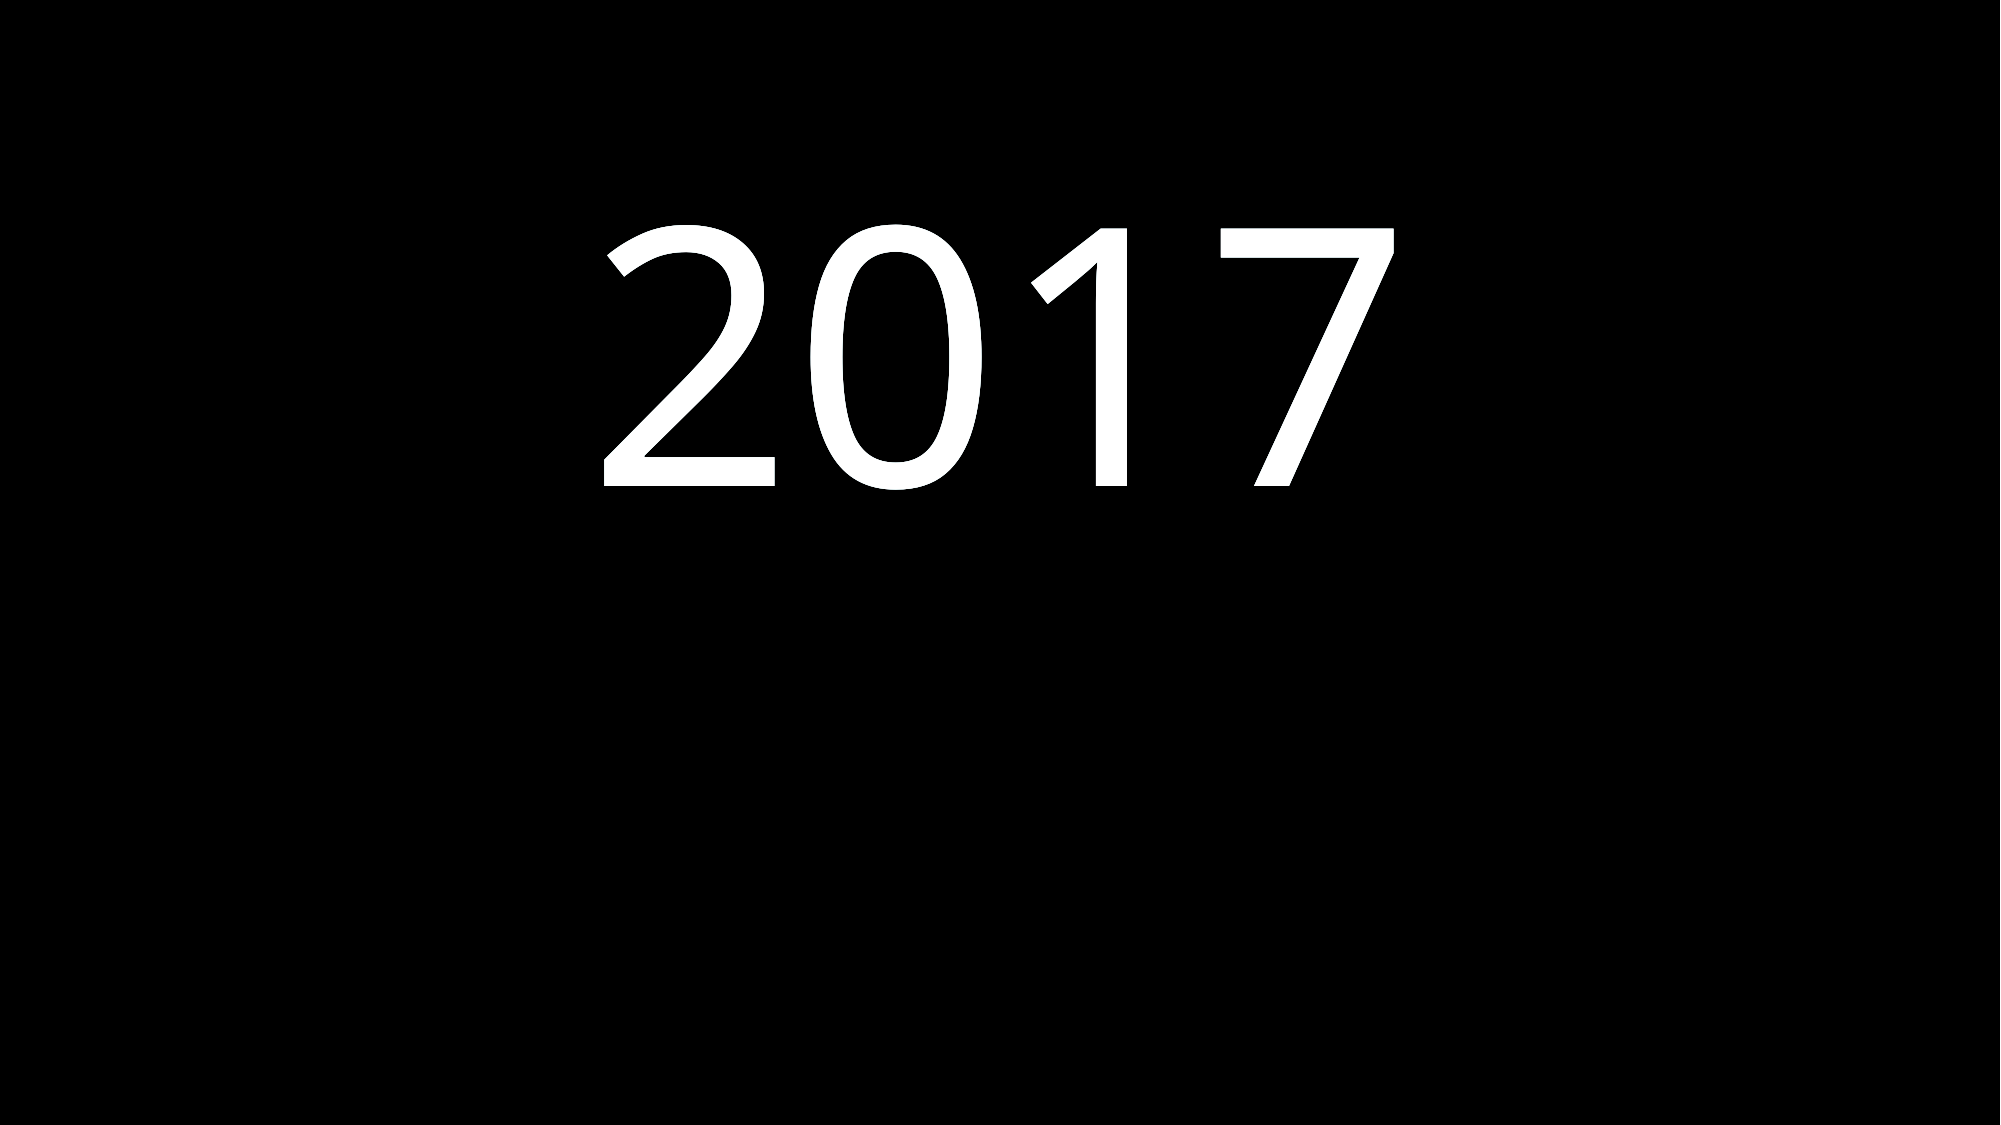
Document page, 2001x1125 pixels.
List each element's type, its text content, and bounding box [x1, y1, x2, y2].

text_box 2017 [456, 118, 1544, 998]
